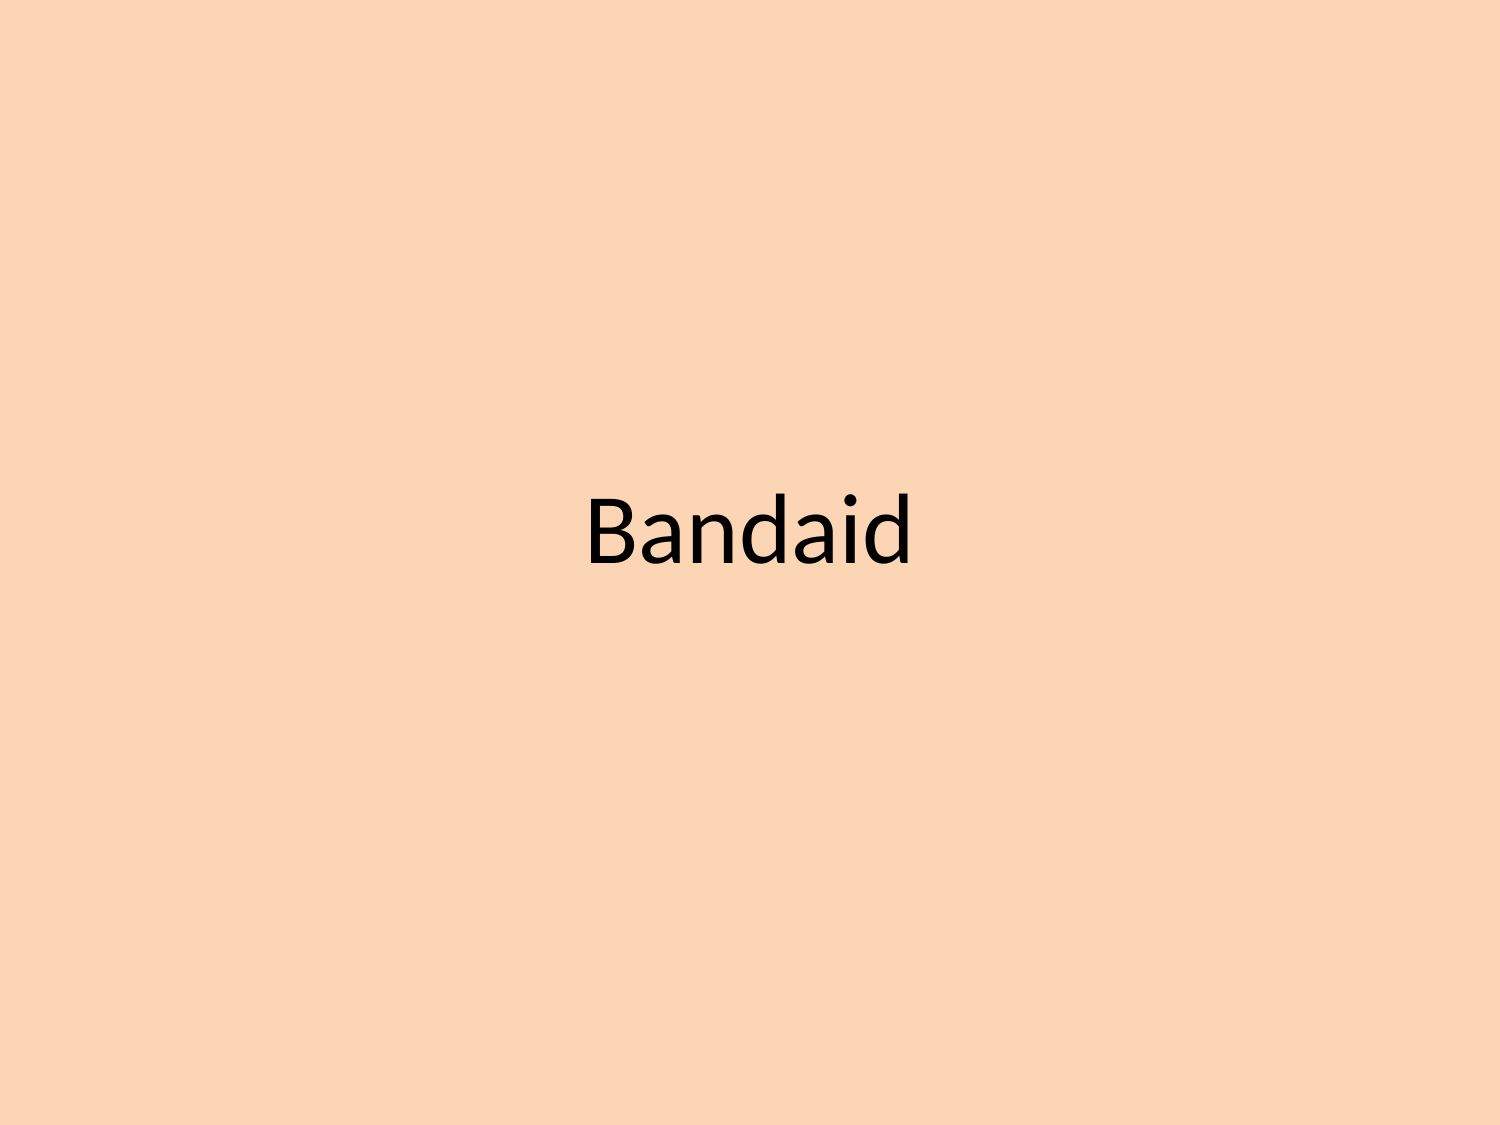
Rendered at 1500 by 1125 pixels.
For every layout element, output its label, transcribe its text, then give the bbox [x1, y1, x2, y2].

list Bandaid [75, 262, 1425, 1005]
